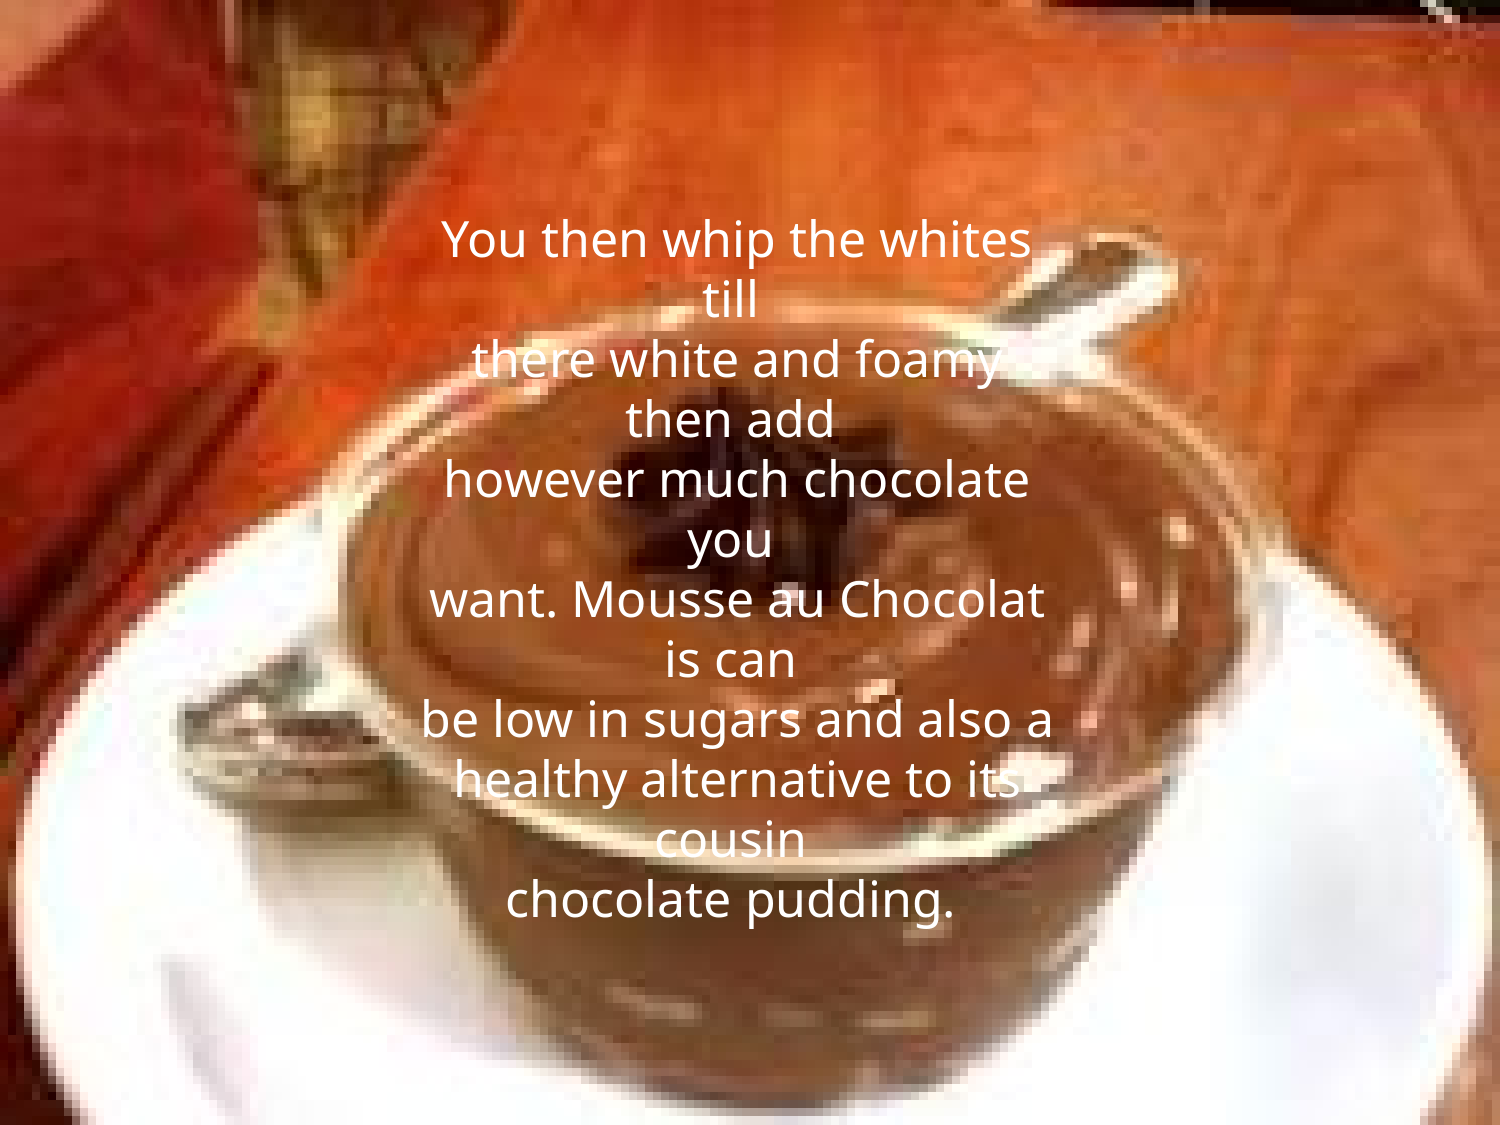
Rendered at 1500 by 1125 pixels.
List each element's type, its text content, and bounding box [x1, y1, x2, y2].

picture [0, 0, 1500, 1125]
text_box You then whip the whites till there white and foamy then add however much chocolate you want. Mousse au Chocolat is can be low in sugars and also a healthy alternative to its cousin chocolate pudding. [399, 199, 1075, 935]
